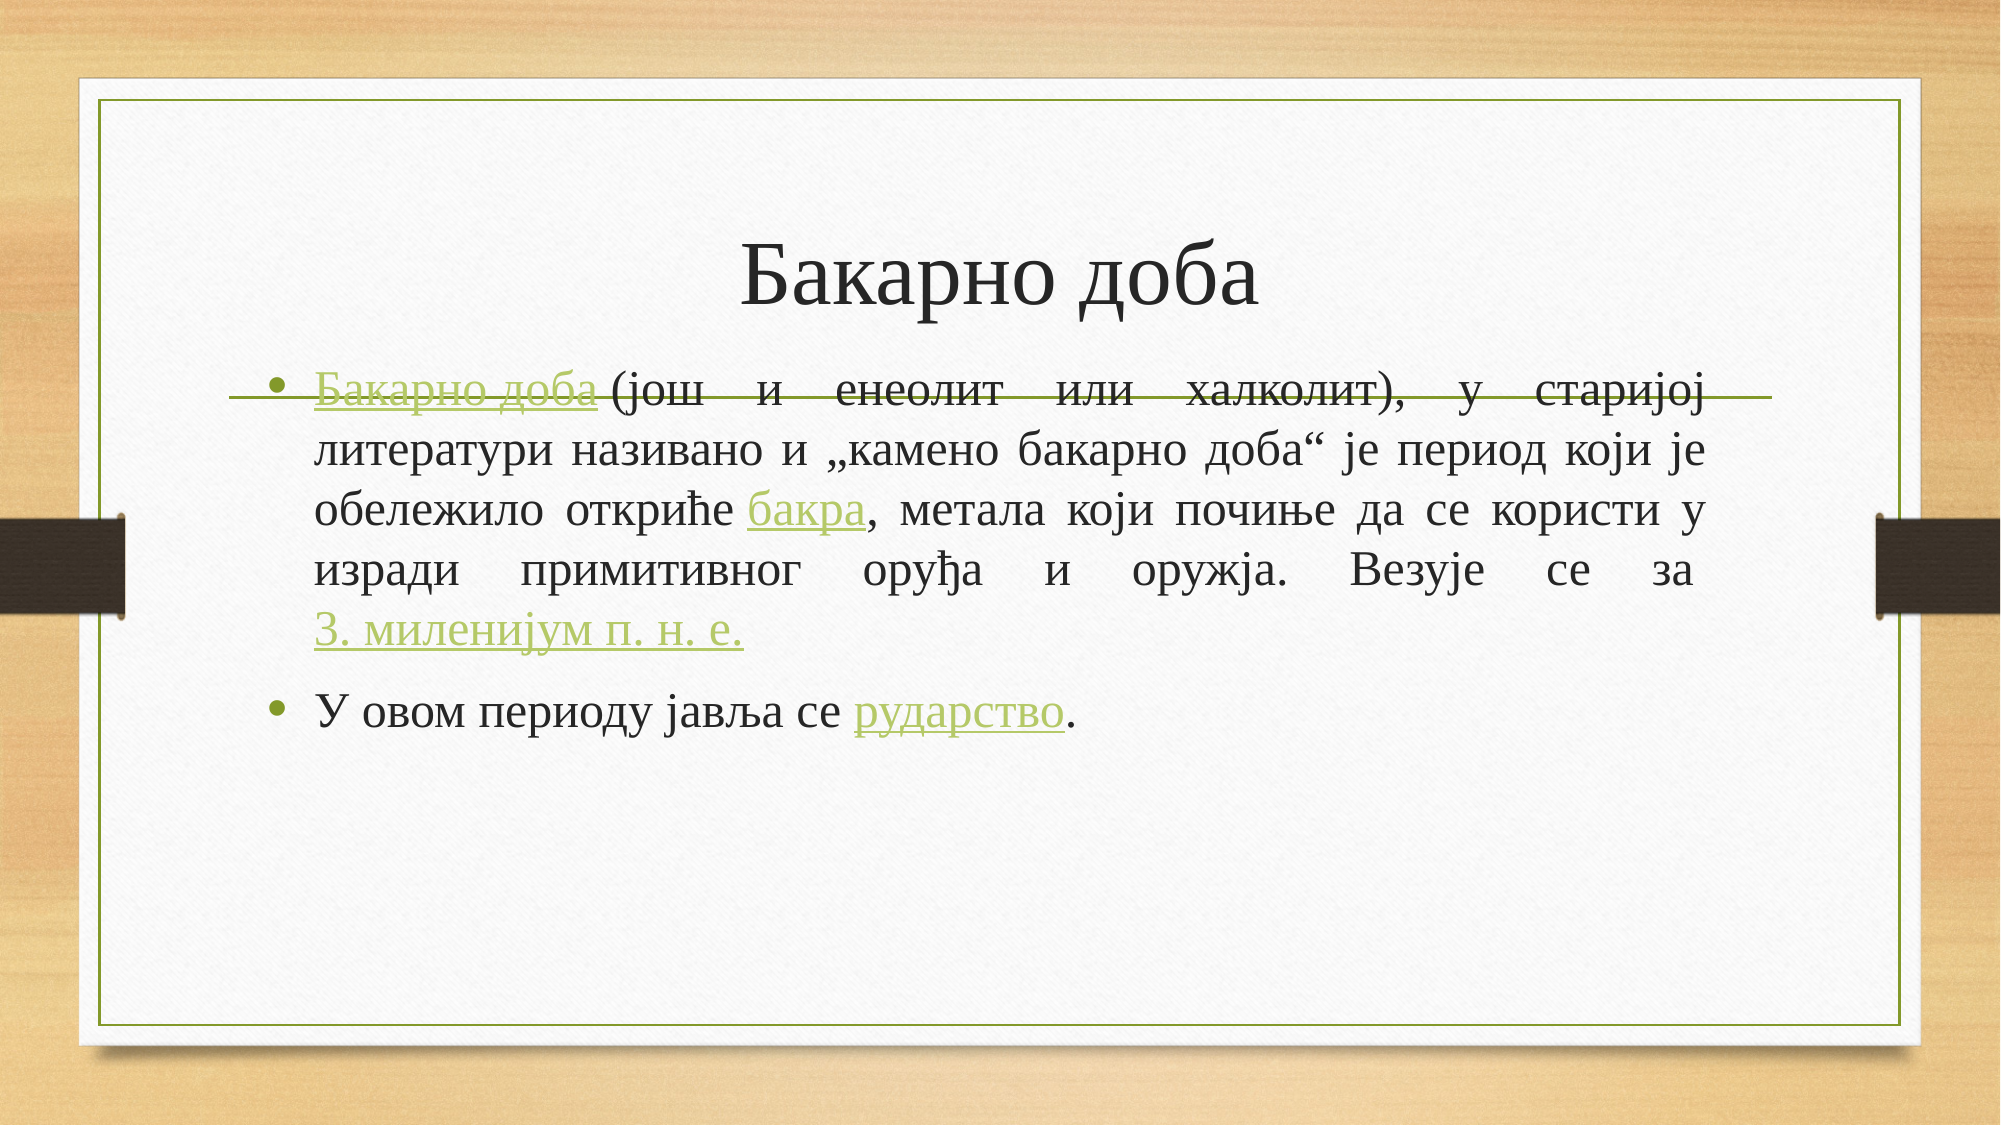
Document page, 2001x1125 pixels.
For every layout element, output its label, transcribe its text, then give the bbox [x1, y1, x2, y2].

title Бакарно доба [212, 161, 1788, 375]
list Бакарно доба (још и енеолит или халколит), у старијој литератури називано и „камено бакарно доба“ је период који је обележило откриће бакра, метала који почиње да се користи у изради примитивног оруђа и оружја. Везује се за 3. миленијум п. н. е. У овом периоду јавља се рударство. [251, 347, 1722, 939]
picture [0, 0, 2001, 1125]
